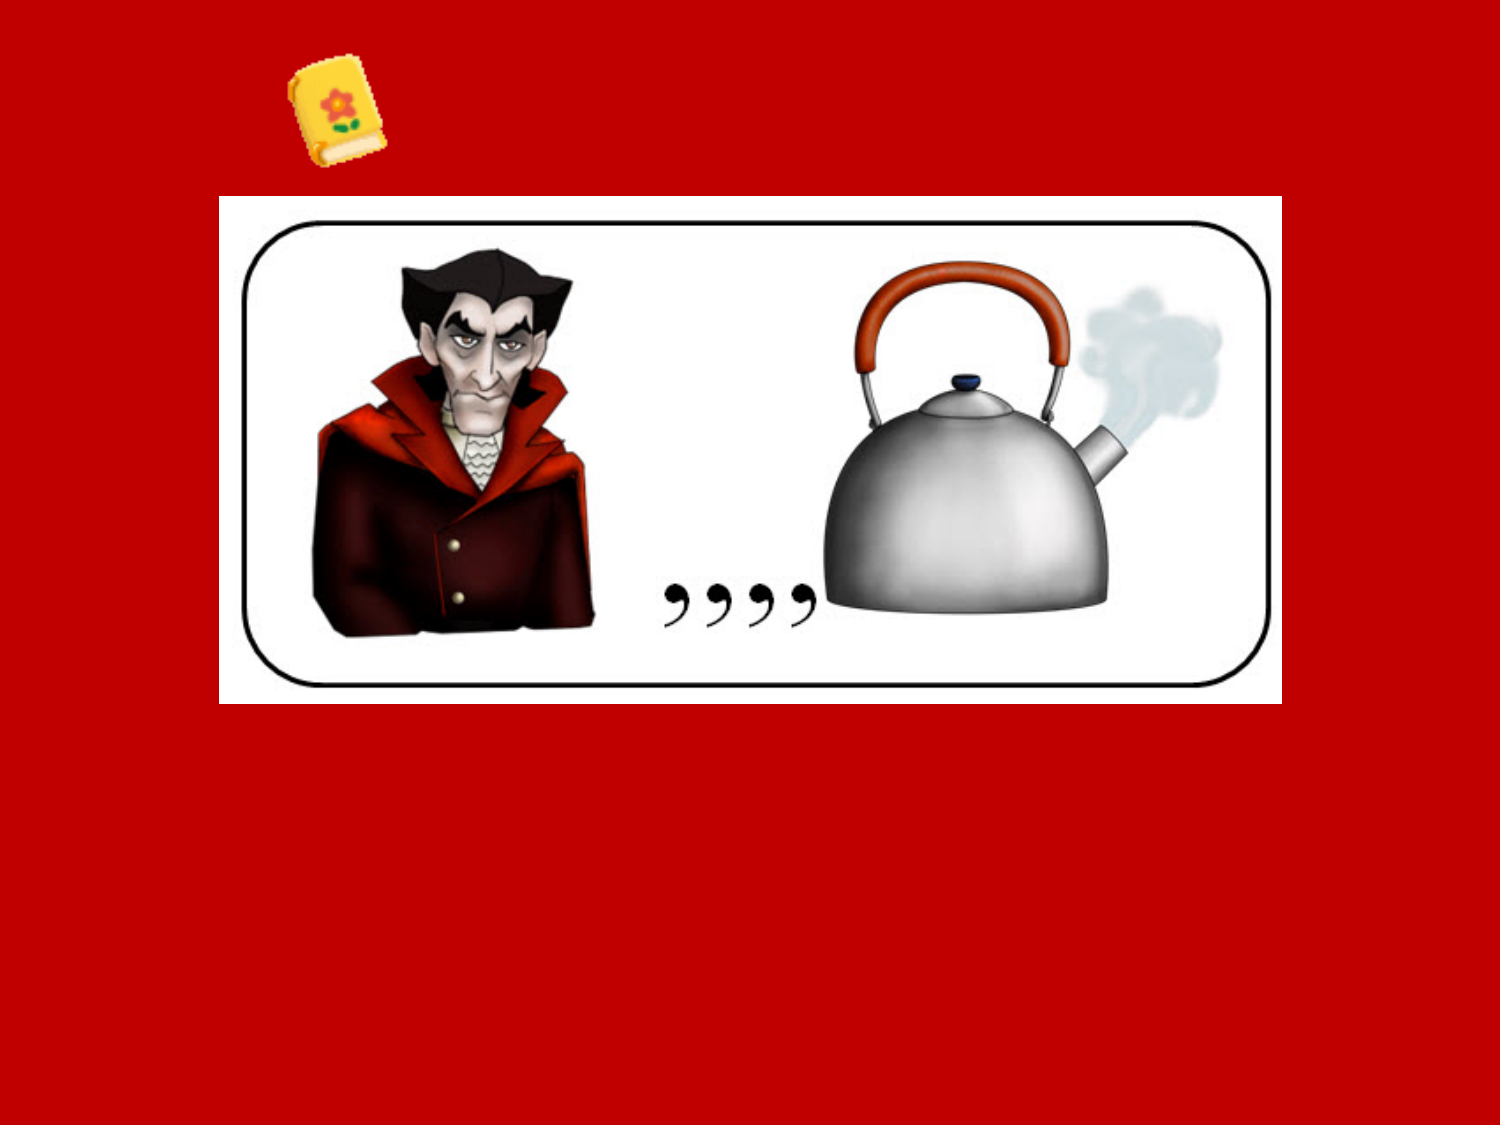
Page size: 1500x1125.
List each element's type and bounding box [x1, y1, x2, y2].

picture [182, 0, 1282, 704]
